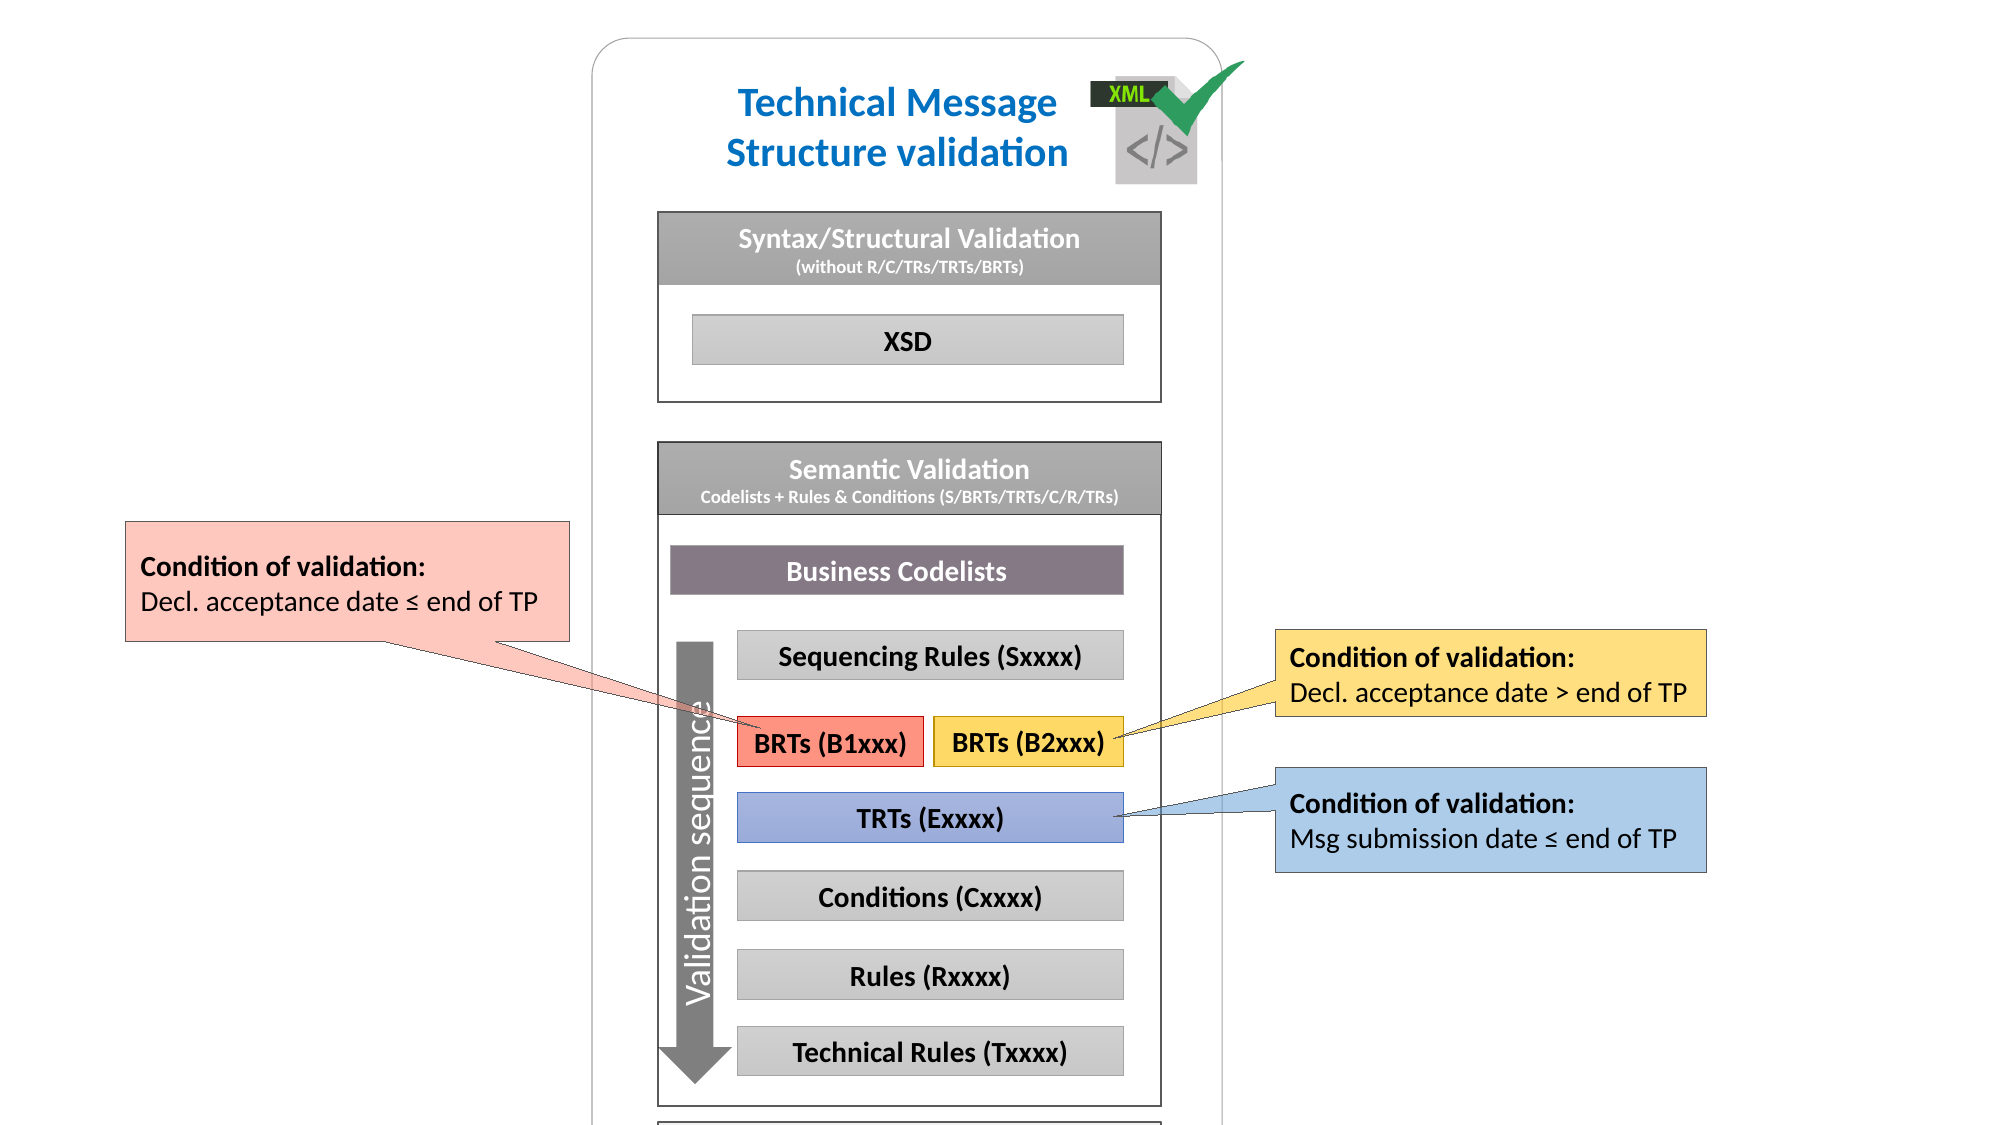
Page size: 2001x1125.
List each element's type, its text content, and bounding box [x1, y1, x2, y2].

text_box Rules (Rxxxx) [737, 949, 1124, 1000]
picture [1083, 60, 1245, 192]
text_box Validation sequence [676, 641, 714, 712]
text_box Validation sequence [657, 709, 732, 1085]
text_box Condition of validation: Msg submission date ≤ end of TP [1113, 767, 1707, 873]
text_box Technical Rules (Txxxx) [737, 1026, 1124, 1076]
text_box BRTs (B2xxx) [933, 716, 1124, 767]
text_box Technical Message Structure validation [657, 66, 1083, 182]
text_box [591, 37, 1223, 720]
text_box Sequencing Rules (Sxxxx) [737, 630, 1124, 680]
text_box BRTs (B1xxx) [737, 716, 924, 767]
text_box [591, 690, 1223, 1125]
text_box Condition of validation: Decl. acceptance date ≤ end of TP [125, 521, 761, 729]
text_box [657, 515, 1162, 1107]
text_box TRTs (Exxxx) [737, 792, 1124, 843]
text_box Semantic Validation Codelists + Rules & Conditions (S/BRTs/TRTs/C/R/TRs) [657, 442, 1162, 515]
text_box Business Codelists [670, 545, 1124, 595]
text_box Conditions (Cxxxx) [737, 870, 1124, 921]
text_box Condition of validation: Decl. acceptance date > end of TP [1113, 629, 1707, 739]
text_box [657, 211, 1162, 403]
